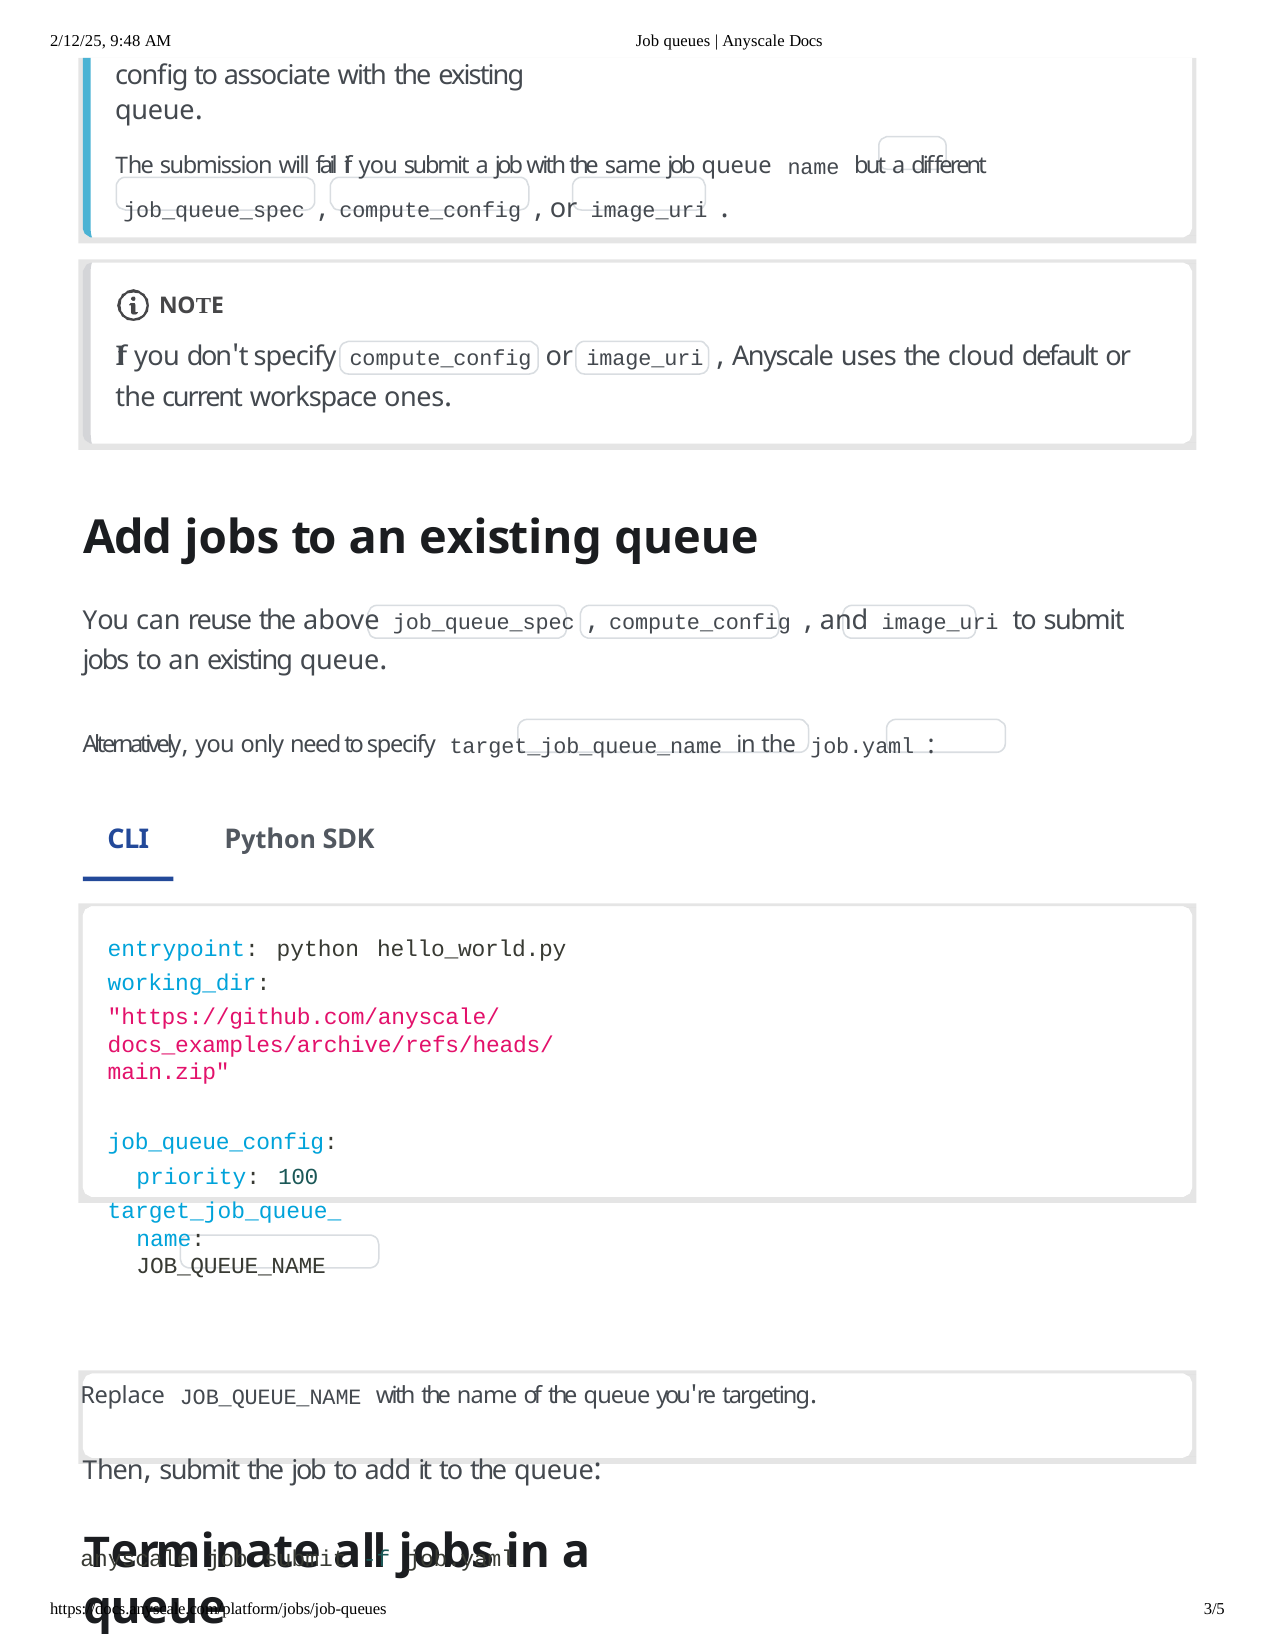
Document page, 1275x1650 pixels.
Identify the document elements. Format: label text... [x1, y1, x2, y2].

text_box Add jobs to an existing queue You can reuse the above job_queue_spec , compute_config , and image_uri to submit jobs to an existing queue. Alternatively, you only need to specify target_job_queue_name in the job.yaml : CLI Python SDK [80, 503, 1175, 854]
text_box [82, 876, 174, 882]
text_box Terminate all jobs in a queue [80, 1571, 643, 1633]
footer https://docs.anyscale.com/platform/jobs/job-queues [47, 1599, 396, 1650]
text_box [78, 1370, 1197, 1465]
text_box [78, 57, 1197, 244]
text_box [571, 176, 707, 212]
text_box entrypoint: python hello_world.py working_dir: "https://github.com/anyscale/docs_examples/archive/refs/heads/main.zip" job_queue_config: priority: 100 target_job_queue_name: JOB_QUEUE_NAME Replace JOB_QUEUE_NAME with the name of the queue you're targeting. Then, submit the job to add it to the queue: anyscale job submit -f job.yaml [80, 1473, 1126, 1571]
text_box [338, 340, 540, 376]
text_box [877, 135, 948, 171]
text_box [78, 259, 1197, 451]
picture [117, 289, 149, 321]
text_box Job queues | Anyscale Docs [633, 28, 823, 56]
text_box entrypoint: python hello_world.py working_dir: "https://github.com/anyscale/docs_examples/archive/refs/heads/main.zip" job_queue_config: priority: 100 target_job_queue_name: JOB_QUEUE_NAME Replace JOB_QUEUE_NAME with the name of the queue you're targeting. Then, submit the job to add it to the queue: anyscale job submit -f job.yaml [80, 1212, 1126, 1368]
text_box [329, 176, 530, 212]
slide_number 3/5 [1197, 1599, 1228, 1650]
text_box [115, 176, 316, 212]
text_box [78, 903, 1197, 1204]
text_box 2/12/25, 9:48 AM config to associate with the existing queue. [47, 24, 607, 126]
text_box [574, 340, 710, 376]
